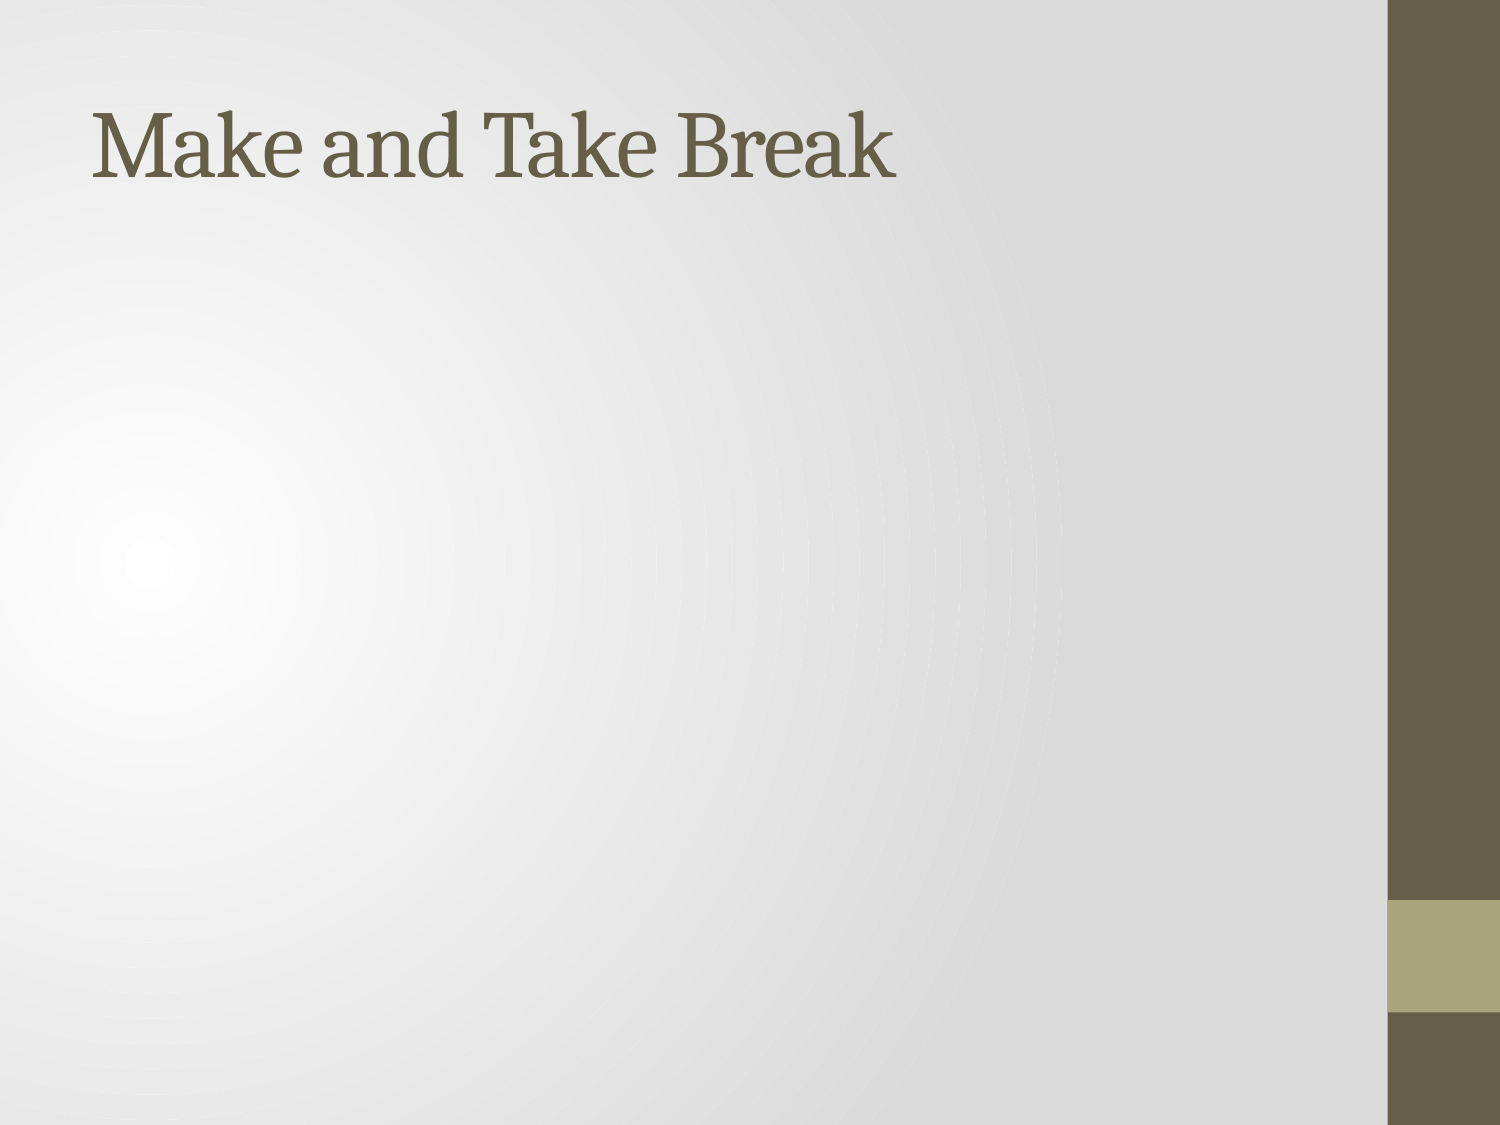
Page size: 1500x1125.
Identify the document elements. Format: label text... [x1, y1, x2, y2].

title Make and Take Break [75, 45, 1325, 233]
